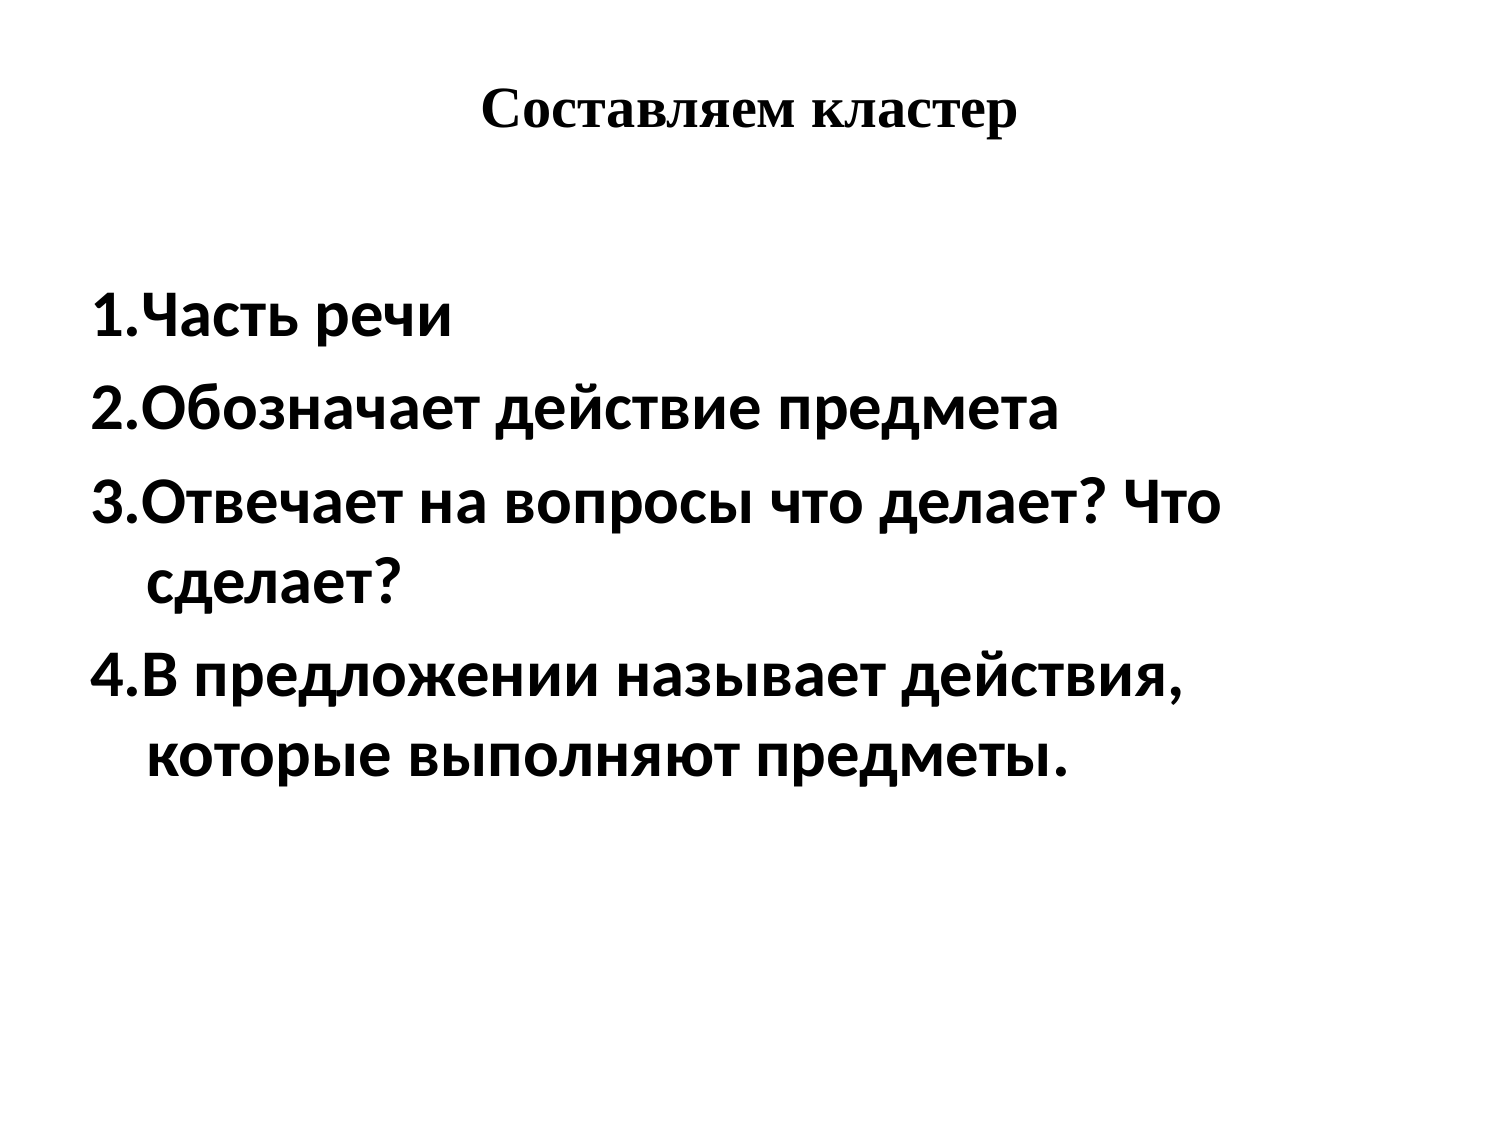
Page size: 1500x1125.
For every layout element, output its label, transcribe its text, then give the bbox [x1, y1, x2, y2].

title Составляем кластер [75, 45, 1425, 233]
list 1.Часть речи 2.Обозначает действие предмета 3.Отвечает на вопросы что делает? Что сделает? 4.В предложении называет действия, которые выполняют предметы. [75, 262, 1425, 1005]
